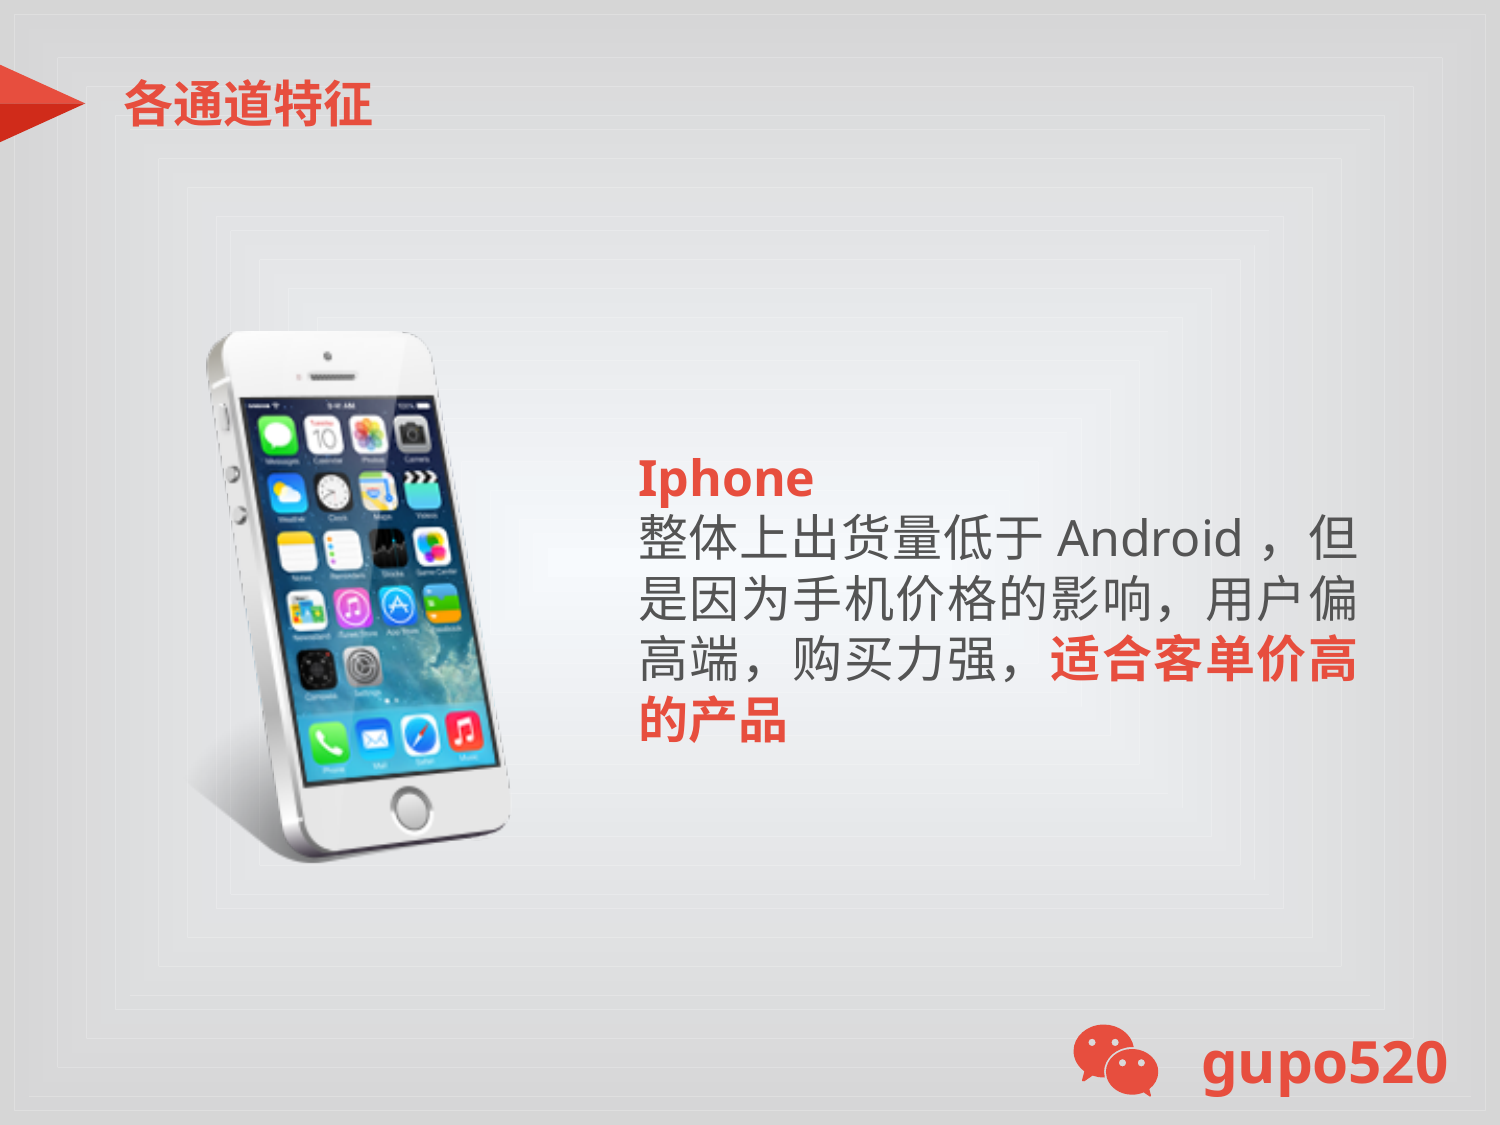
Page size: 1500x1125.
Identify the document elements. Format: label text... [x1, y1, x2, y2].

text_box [57, 331, 1374, 866]
text_box 各通道特征 [108, 65, 396, 141]
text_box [1073, 1018, 1473, 1104]
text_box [0, 64, 86, 143]
